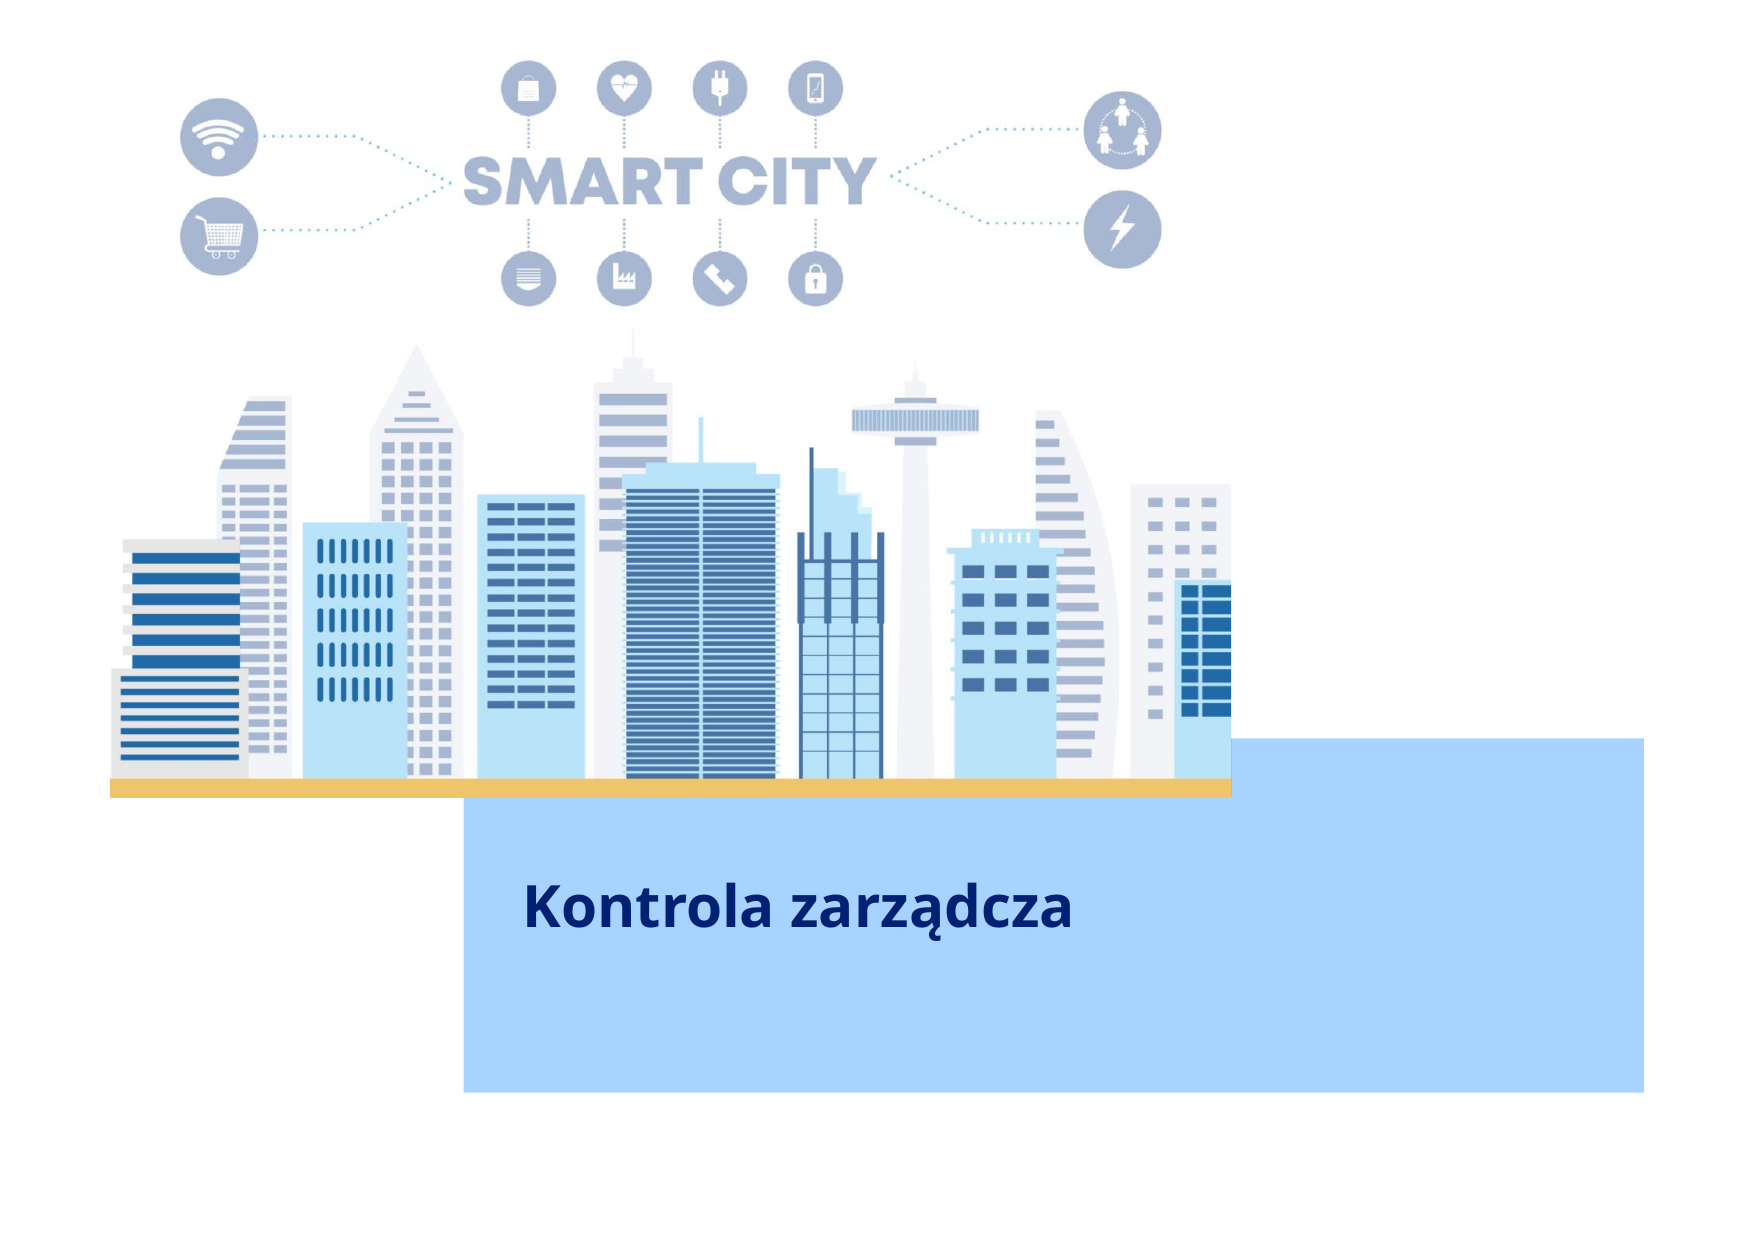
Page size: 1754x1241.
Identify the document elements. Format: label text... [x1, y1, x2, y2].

picture [109, 0, 1232, 798]
title Kontrola zarządcza [522, 852, 1586, 1069]
